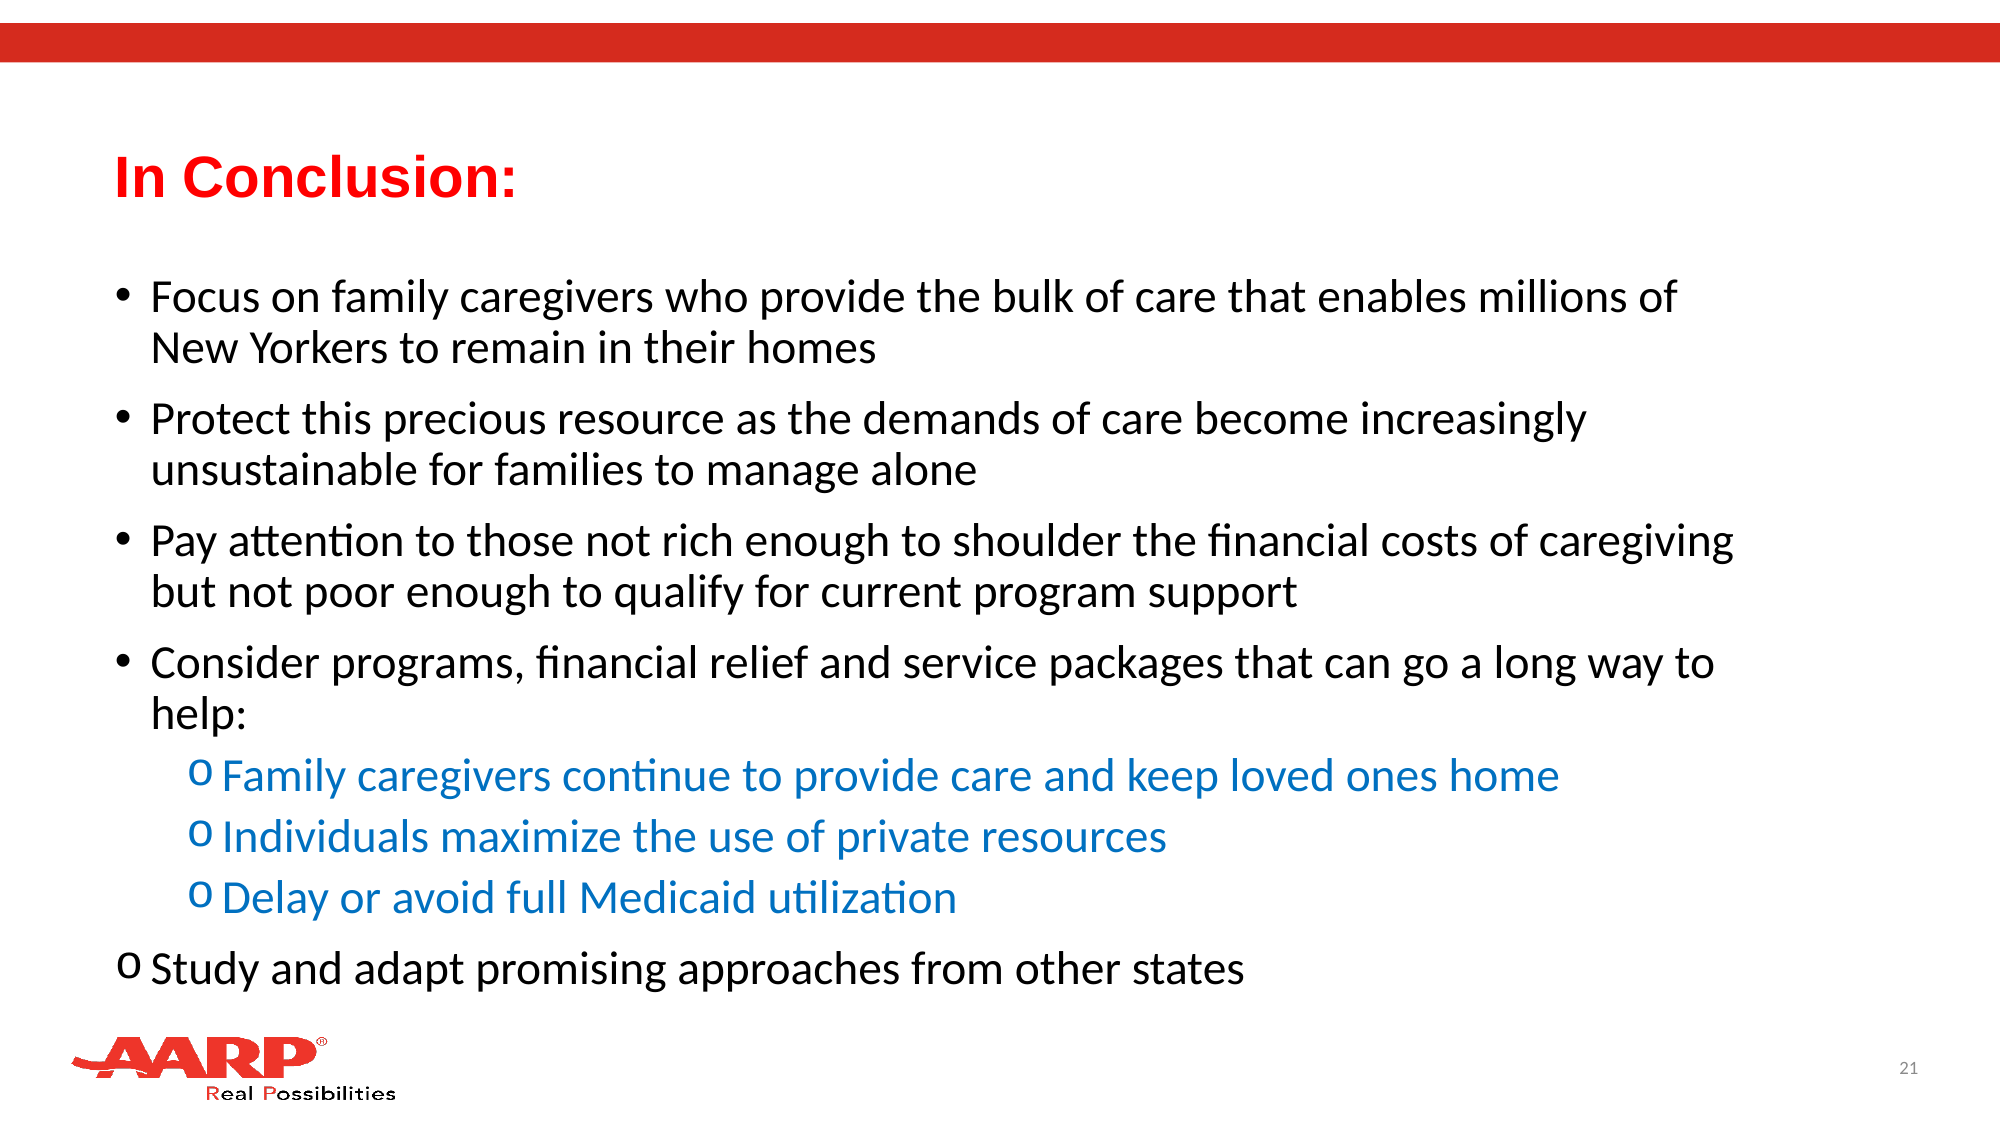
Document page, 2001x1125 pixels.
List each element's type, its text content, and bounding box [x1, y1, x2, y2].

title In Conclusion: [99, 122, 1900, 234]
list Focus on family caregivers who provide the bulk of care that enables millions of New Yorkers to remain in their homes Protect this precious resource as the demands of care become increasingly unsustainable for families to manage alone Pay attention to those not rich enough to shoulder the financial costs of caregiving but not poor enough to qualify for current program support Consider programs, financial relief and service packages that can go a long way to help: Family caregivers continue to provide care and keep loved ones home Individuals maximize the use of private resources Delay or avoid full Medicaid utilization Study and adapt promising approaches from other states [99, 263, 1785, 1007]
picture [71, 1037, 395, 1100]
